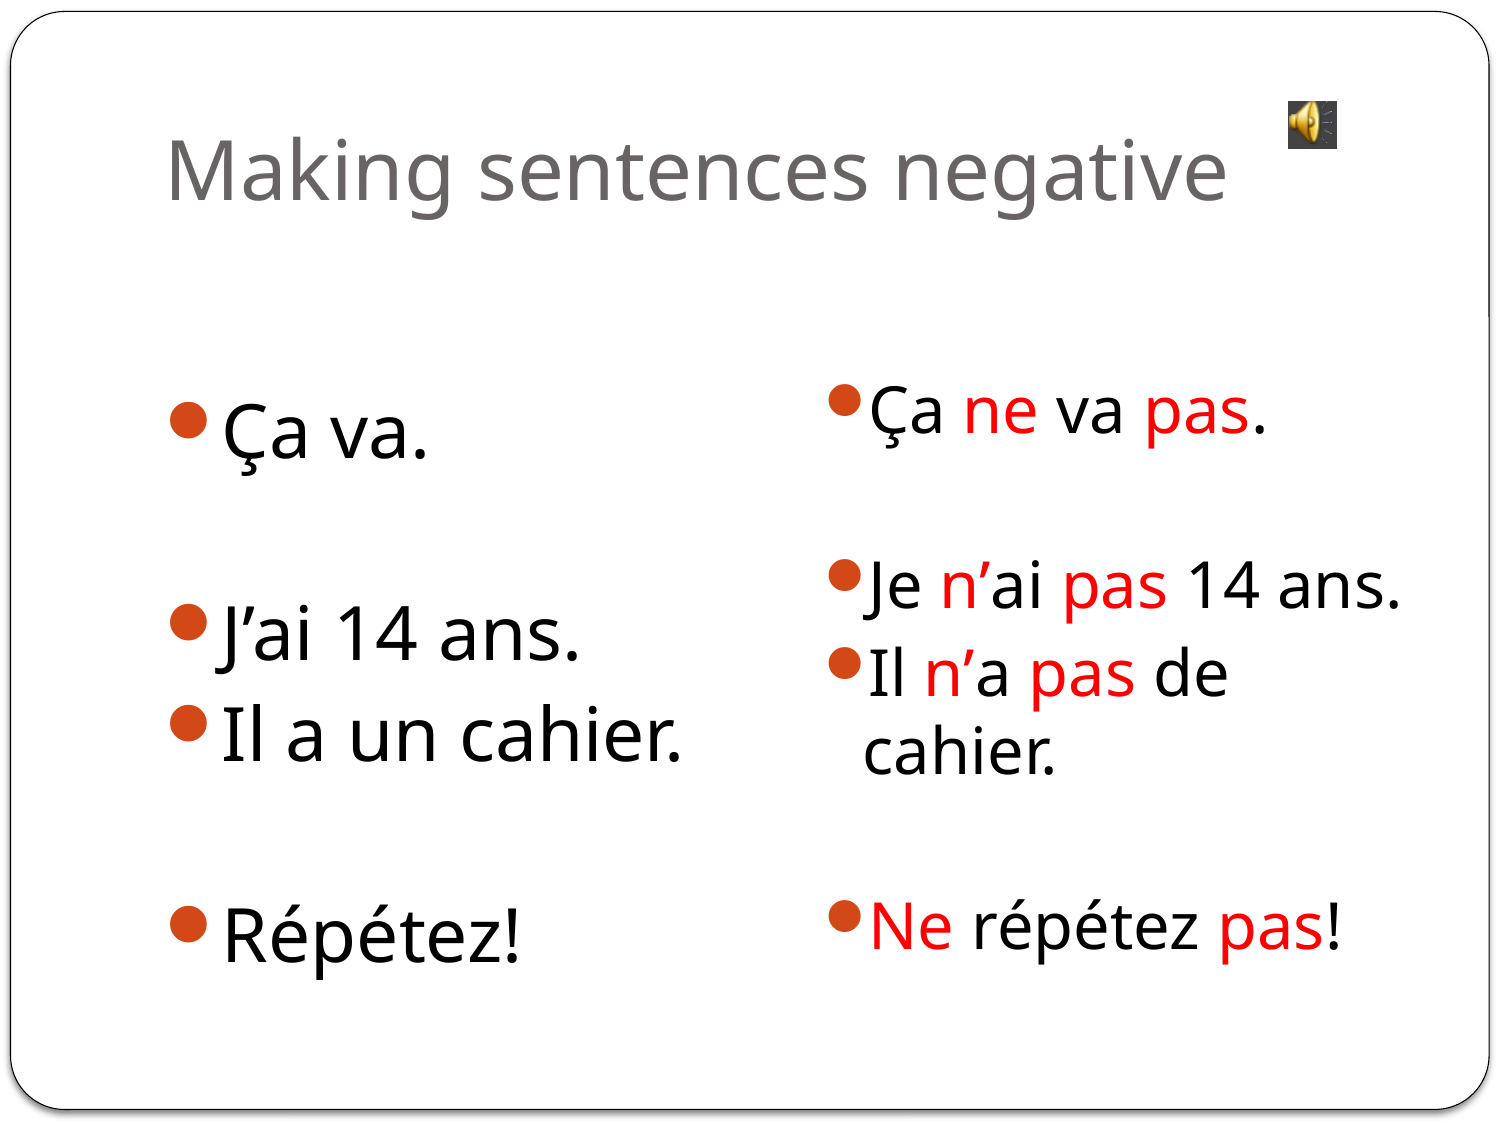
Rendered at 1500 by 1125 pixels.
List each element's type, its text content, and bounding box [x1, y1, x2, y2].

title Making sentences negative [150, 45, 1425, 233]
list Ça va. J’ai 14 ans. Il a un cahier. Répétez! [150, 237, 766, 988]
picture [1287, 99, 1338, 151]
list Ça ne va pas. Je n’ai pas 14 ans. Il n’a pas de cahier. Ne répétez pas! [809, 237, 1425, 988]
